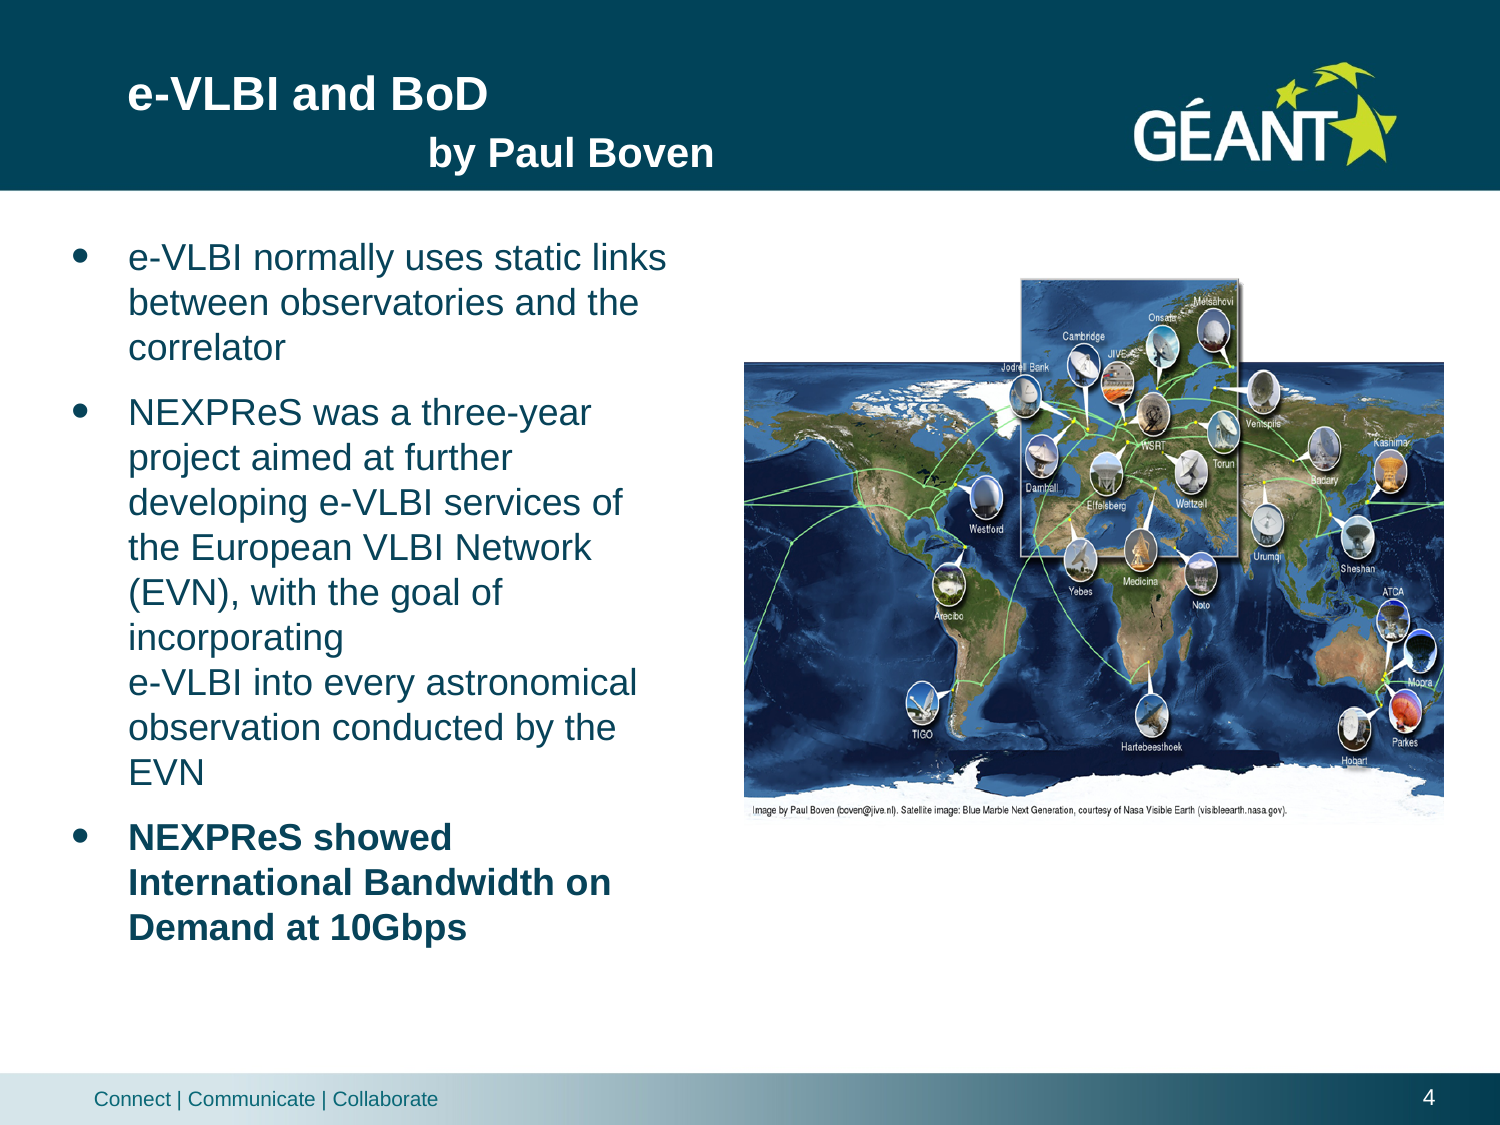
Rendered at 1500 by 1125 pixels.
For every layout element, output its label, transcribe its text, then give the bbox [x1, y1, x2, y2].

picture [1181, 111, 1211, 161]
title e-VLBI and BoD by Paul Boven [112, 54, 1103, 197]
picture [1328, 95, 1386, 165]
picture [1376, 112, 1397, 134]
picture [1187, 98, 1203, 107]
picture [1134, 110, 1175, 161]
picture [1313, 62, 1374, 89]
picture [1214, 79, 1338, 161]
list e-VLBI normally uses static links between observatories and the correlator NEXPReS was a three-year project aimed at further developing e-VLBI services of the European VLBI Network (EVN), with the goal of incorporating e-VLBI into every astronomical observation conducted by the EVN NEXPReS showed International Bandwidth on Demand at 10Gbps [56, 225, 701, 1012]
picture [0, 191, 1500, 1125]
